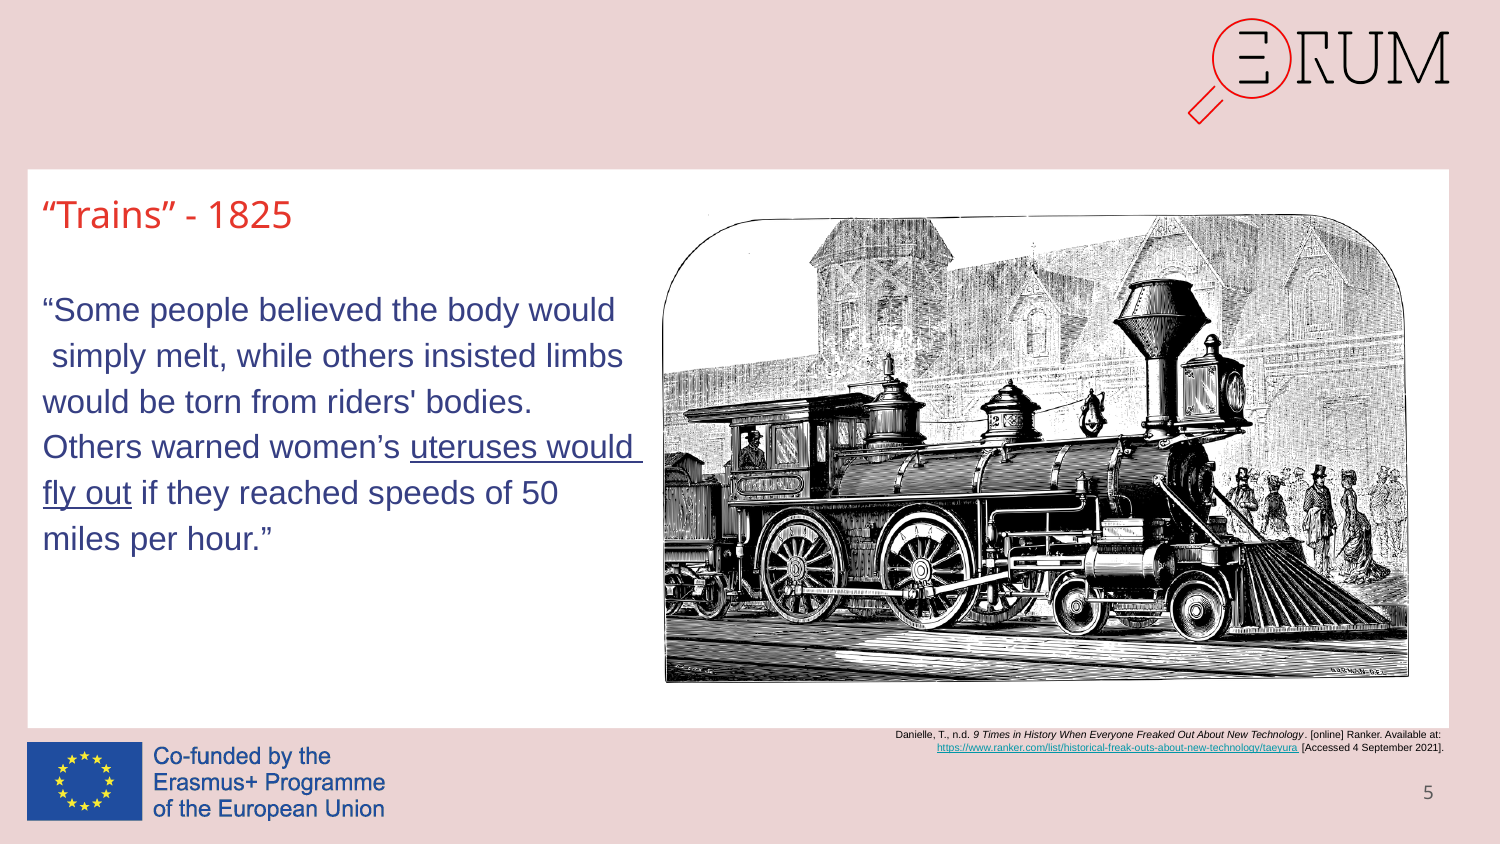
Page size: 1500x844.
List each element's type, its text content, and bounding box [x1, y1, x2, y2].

slide_number 5 [1358, 766, 1449, 826]
text_box Danielle, T., n.d. 9 Times in History When Everyone Freaked Out About New Technology. [online] Ranker. Available at: https://www.ranker.com/list/historical-freak-outs-about-new-technology/taeyura [Accessed 4 September 2021]. [841, 715, 1460, 766]
picture [662, 214, 1409, 683]
list “Trains” - 1825 “Some people believed the body would simply melt, while others insisted limbs would be torn from riders' bodies. Others warned women’s uteruses would fly out if they reached speeds of 50 miles per hour.” [27, 169, 1449, 729]
picture [27, 742, 385, 821]
picture [1136, 0, 1500, 137]
